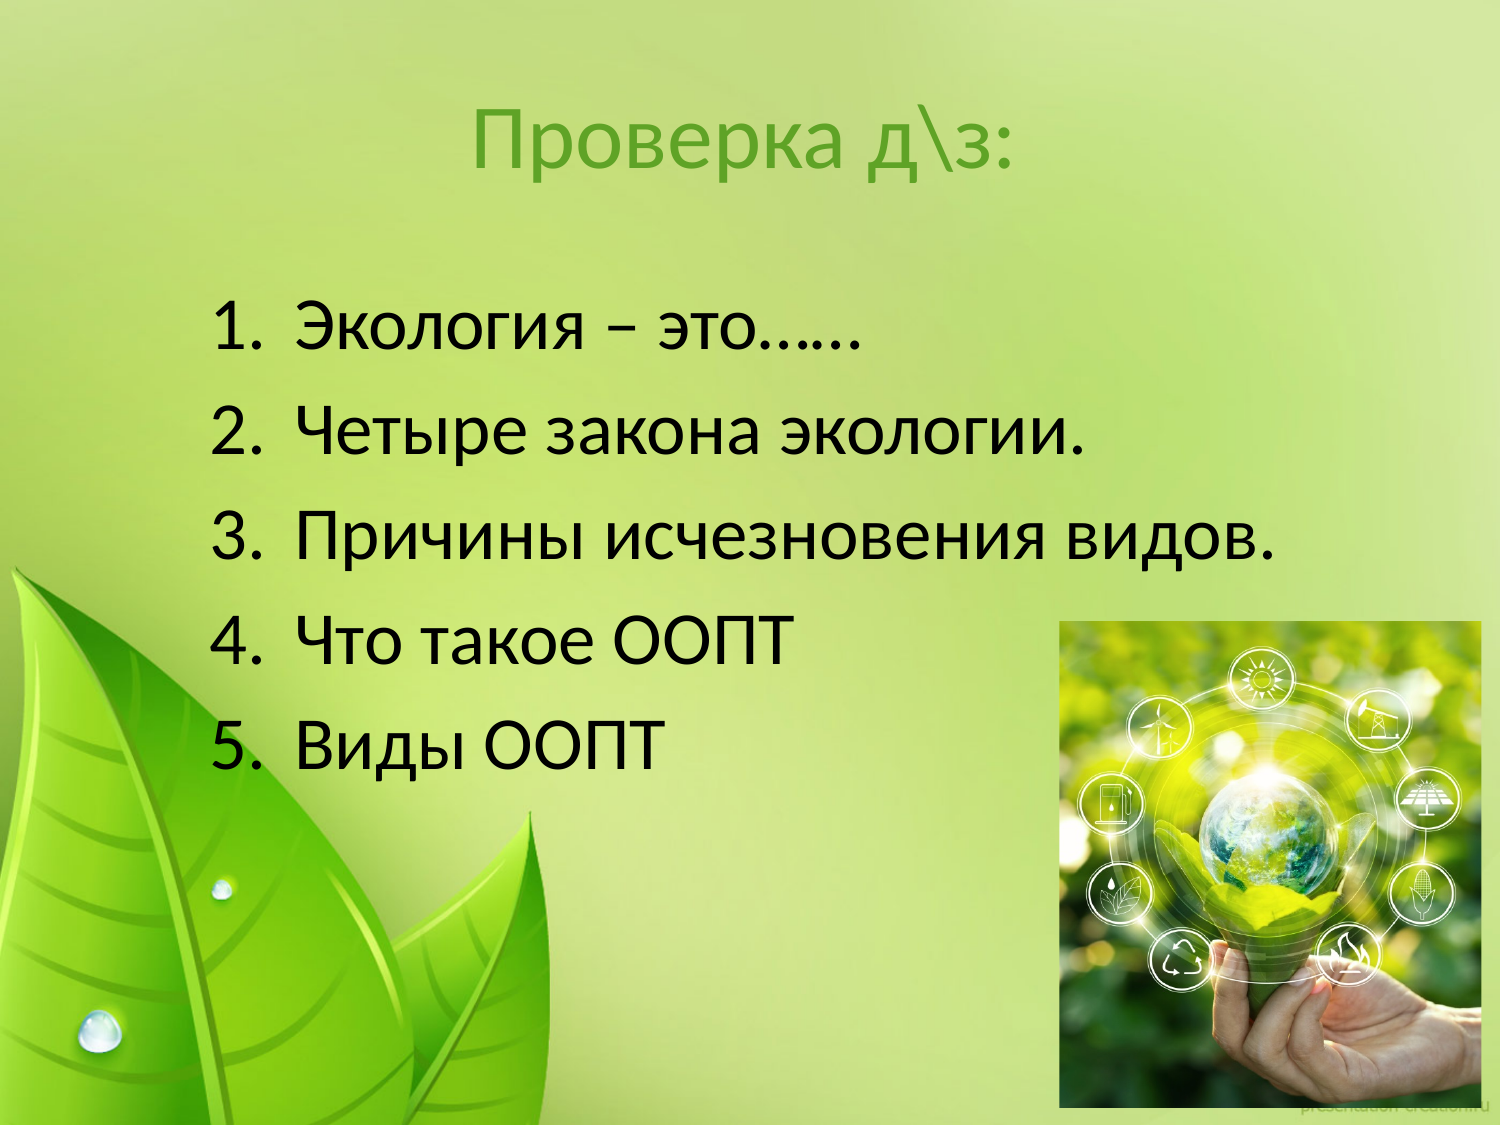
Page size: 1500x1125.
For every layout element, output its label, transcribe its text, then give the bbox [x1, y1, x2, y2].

list Экология – это…… Четыре закона экологии. Причины исчезновения видов. Что такое ООПТ Виды ООПТ [194, 267, 1388, 787]
picture [0, 0, 1500, 1125]
title Проверка д\з: [29, 20, 1459, 244]
